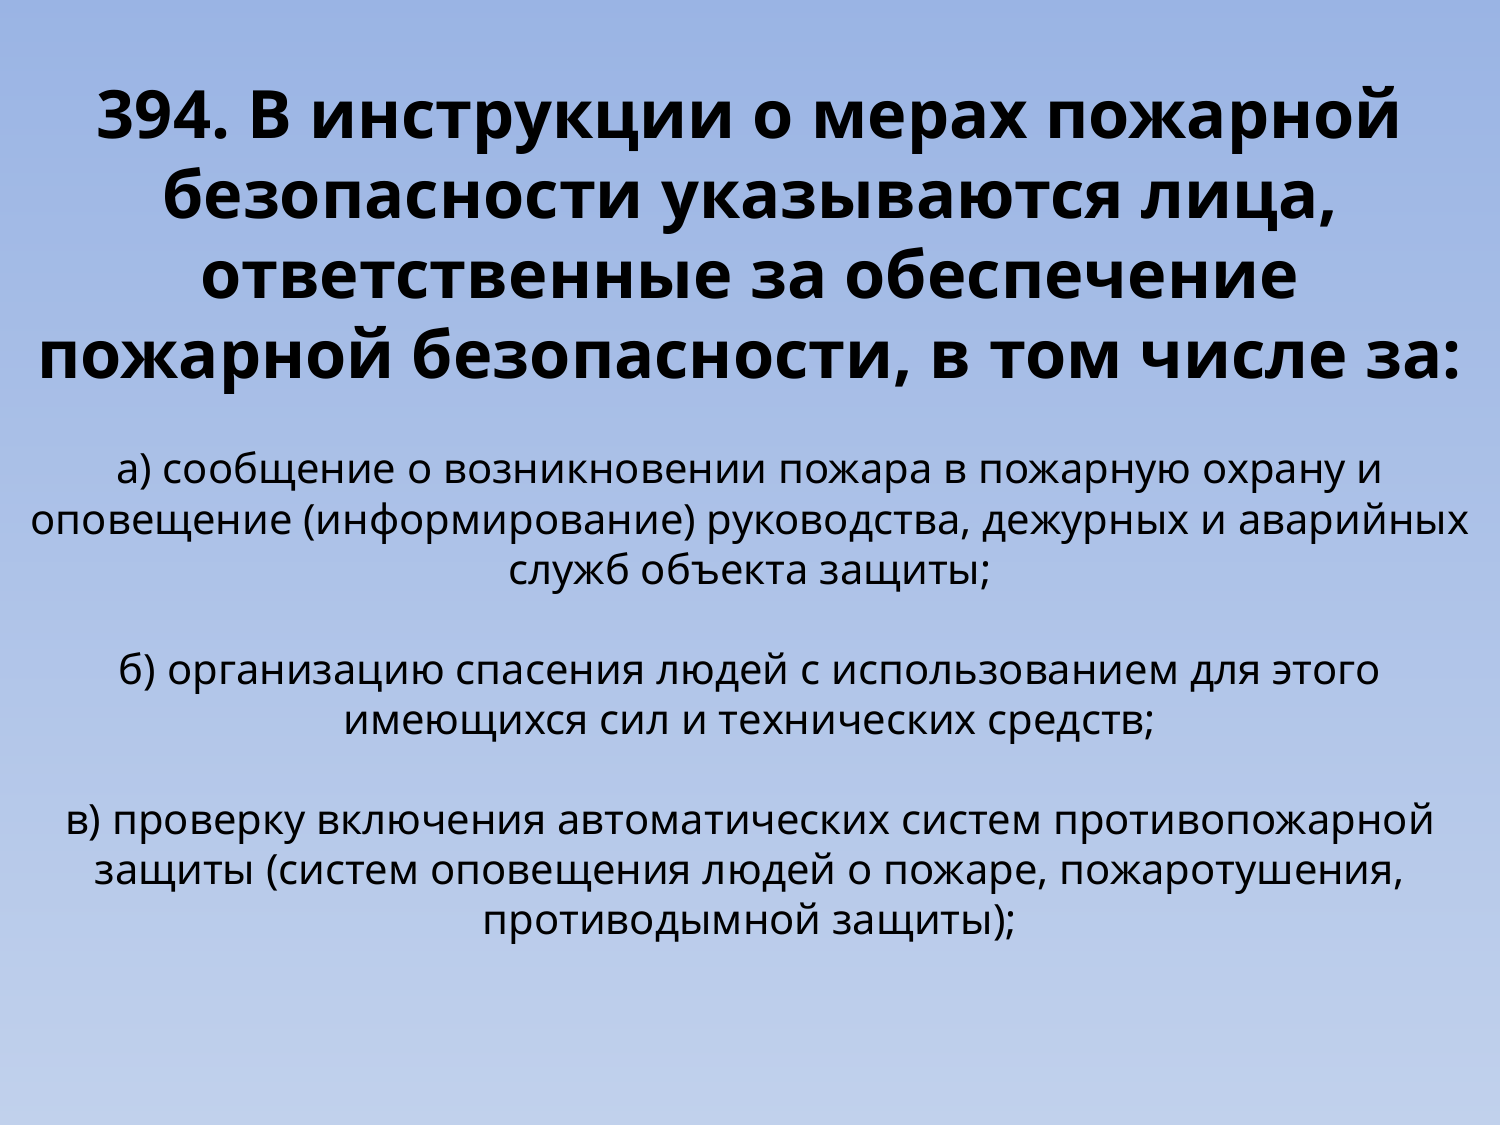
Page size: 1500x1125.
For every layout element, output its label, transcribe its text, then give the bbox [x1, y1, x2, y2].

title 394. В инструкции о мерах пожарной безопасности указываются лица, ответственные за обеспечение пожарной безопасности, в том числе за: а) сообщение о возникновении пожара в пожарную охрану и оповещение (информирование) руководства, дежурных и аварийных служб объекта защиты; б) организацию спасения людей с использованием для этого имеющихся сил и технических средств; в) проверку включения автоматических систем противопожарной защиты (систем оповещения людей о пожаре, пожаротушения, противодымной защиты); [0, 0, 1500, 1125]
